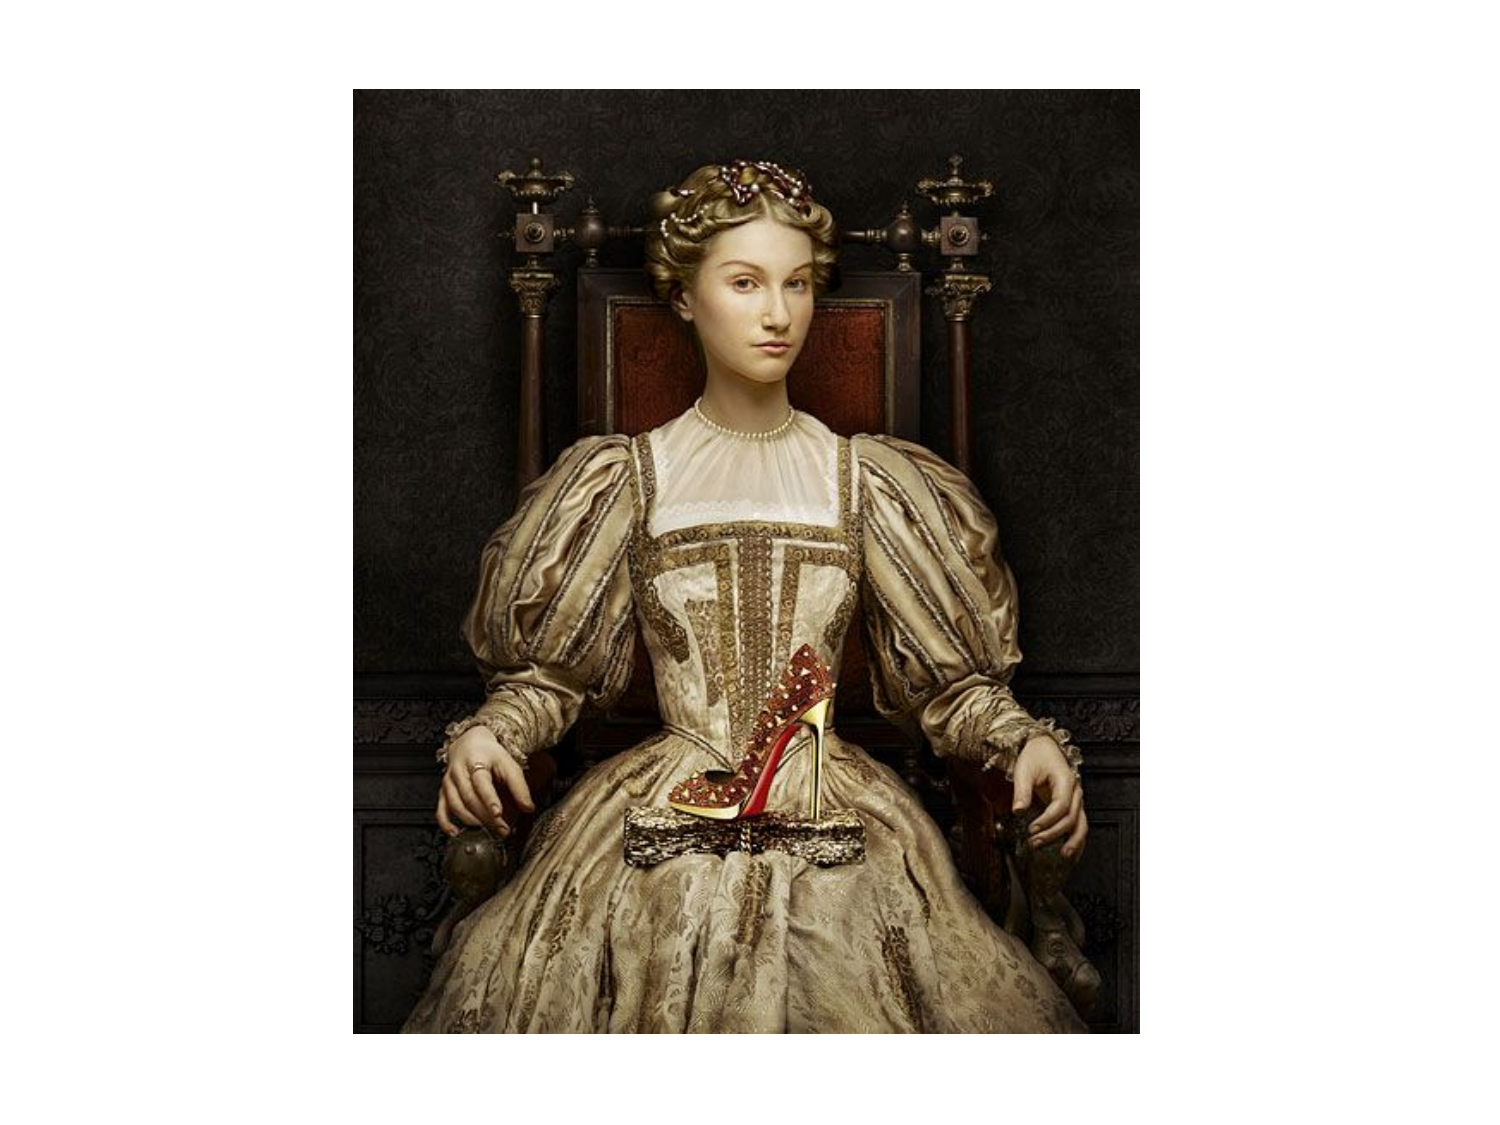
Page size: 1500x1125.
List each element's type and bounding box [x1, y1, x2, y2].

picture [353, 89, 1140, 1035]
